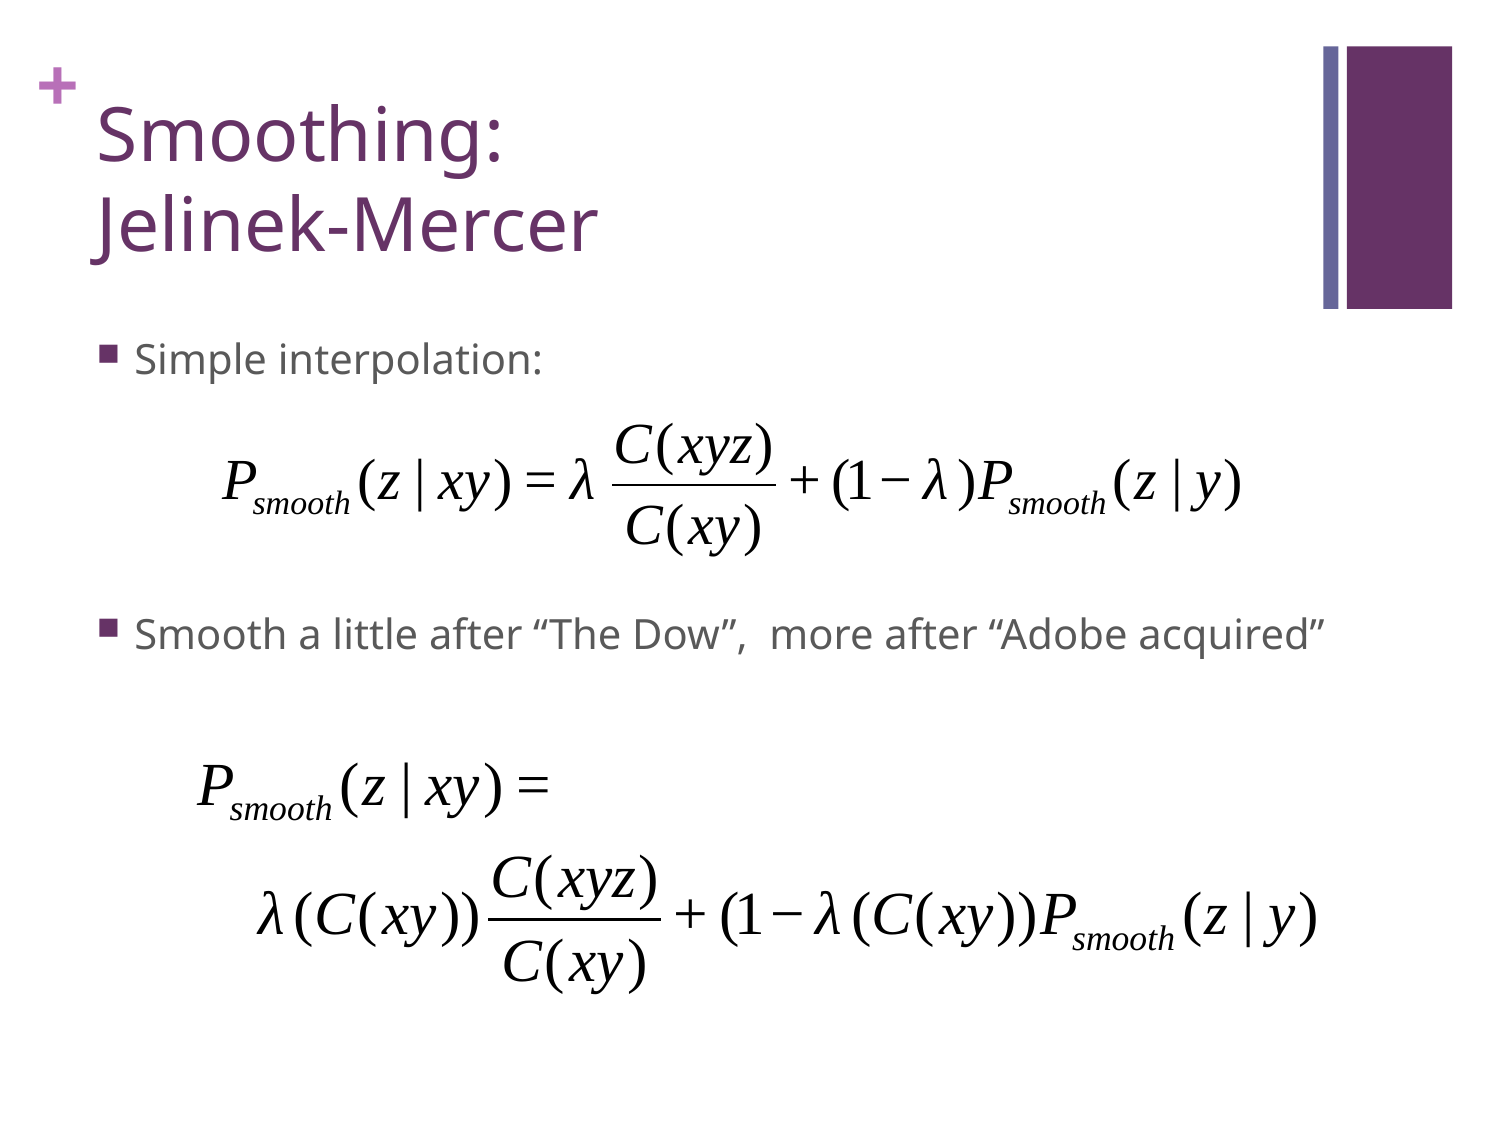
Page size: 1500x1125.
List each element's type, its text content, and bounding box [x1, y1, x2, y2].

title Smoothing: Jelinek-Mercer [81, 79, 1322, 263]
list Simple interpolation: Smooth a little after “The Dow”, more after “Adobe acquired” [81, 324, 1363, 1005]
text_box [186, 749, 1325, 1006]
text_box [211, 411, 1249, 563]
